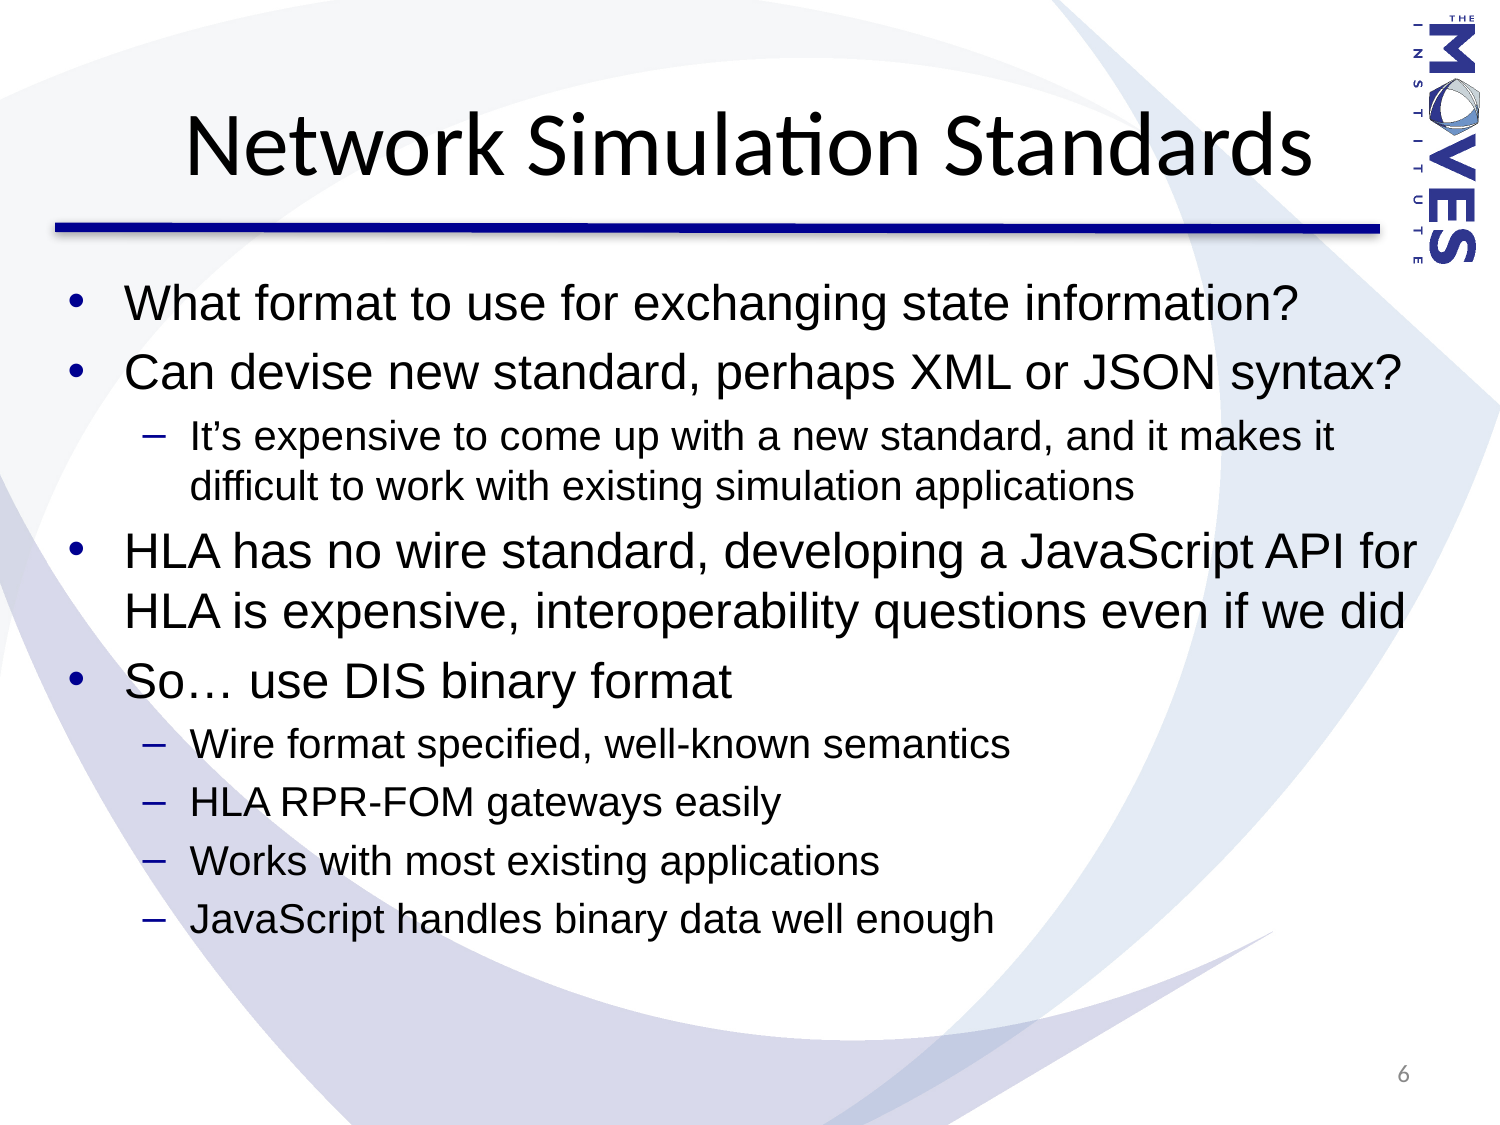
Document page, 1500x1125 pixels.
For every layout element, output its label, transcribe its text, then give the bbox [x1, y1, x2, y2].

picture [0, 0, 1500, 1125]
slide_number 6 [1074, 1042, 1425, 1103]
title Network Simulation Standards [75, 45, 1425, 233]
list What format to use for exchanging state information? Can devise new standard, perhaps XML or JSON syntax? It’s expensive to come up with a new standard, and it makes it difficult to work with existing simulation applications HLA has no wire standard, developing a JavaScript API for HLA is expensive, interoperability questions even if we did So… use DIS binary format Wire format specified, well-known semantics HLA RPR-FOM gateways easily Works with most existing applications JavaScript handles binary data well enough [52, 262, 1454, 1005]
